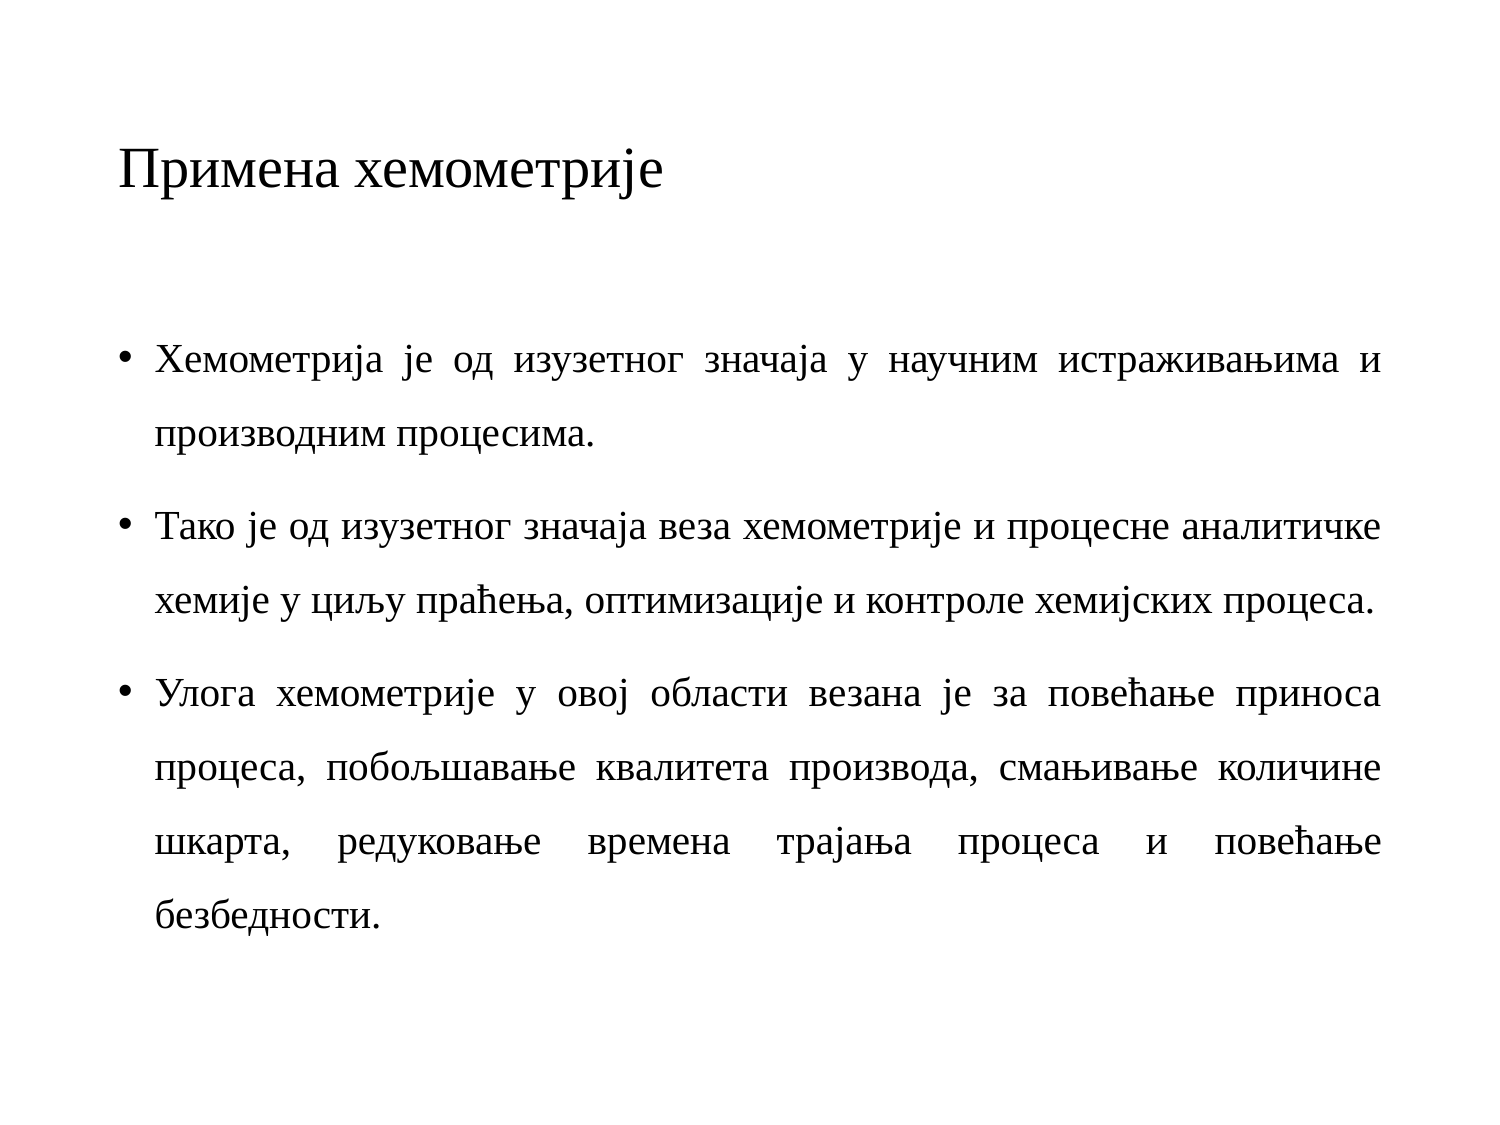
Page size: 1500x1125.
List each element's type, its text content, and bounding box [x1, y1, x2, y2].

list Хемометрија је од изузетног значаја у научним истраживањима и производним процесима. Тако је од изузетног значаја веза хемометрије и процесне аналитичке хемије у циљу праћења, оптимизације и контроле хемијских процеса. Улога хемометрије у овој области везана је за повећање приноса процеса, побољшавање квалитета производа, смањивање количине шкарта, редуковање времена трајања процеса и повећање безбедности. [103, 299, 1397, 1014]
title Примена хемометрије [103, 59, 1397, 278]
